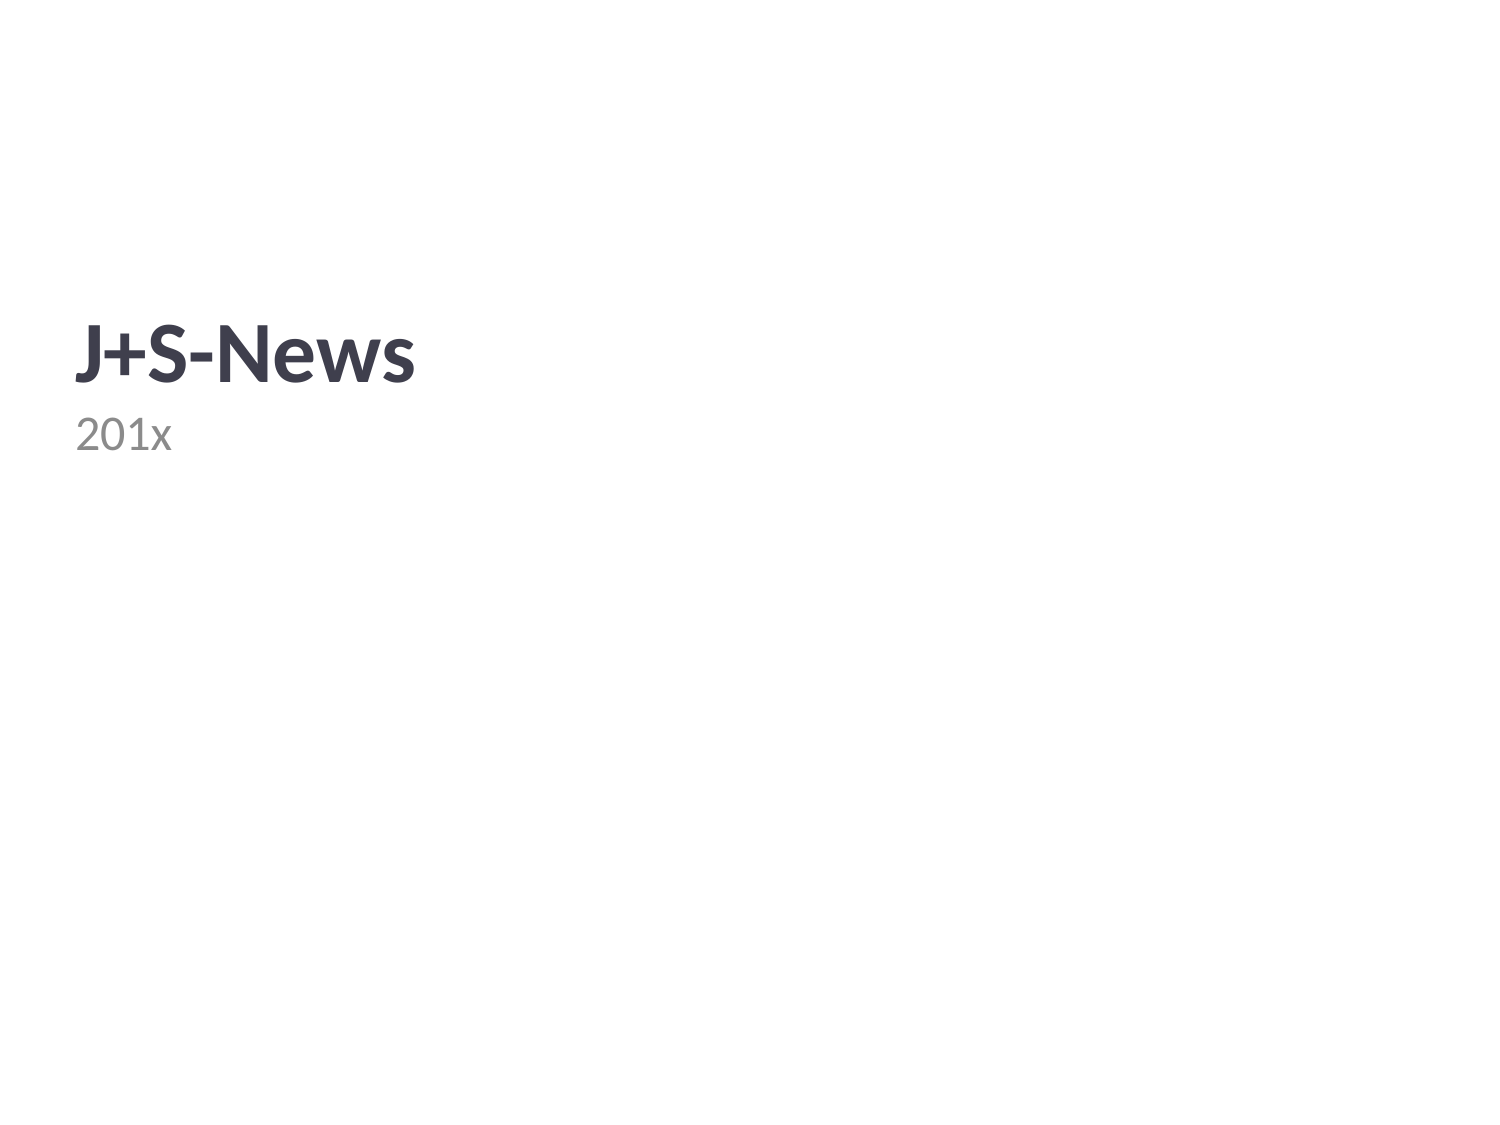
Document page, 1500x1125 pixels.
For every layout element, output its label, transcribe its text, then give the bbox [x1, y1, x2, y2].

subtitle 201x [75, 399, 1188, 525]
title J+S-News [75, 224, 1188, 399]
